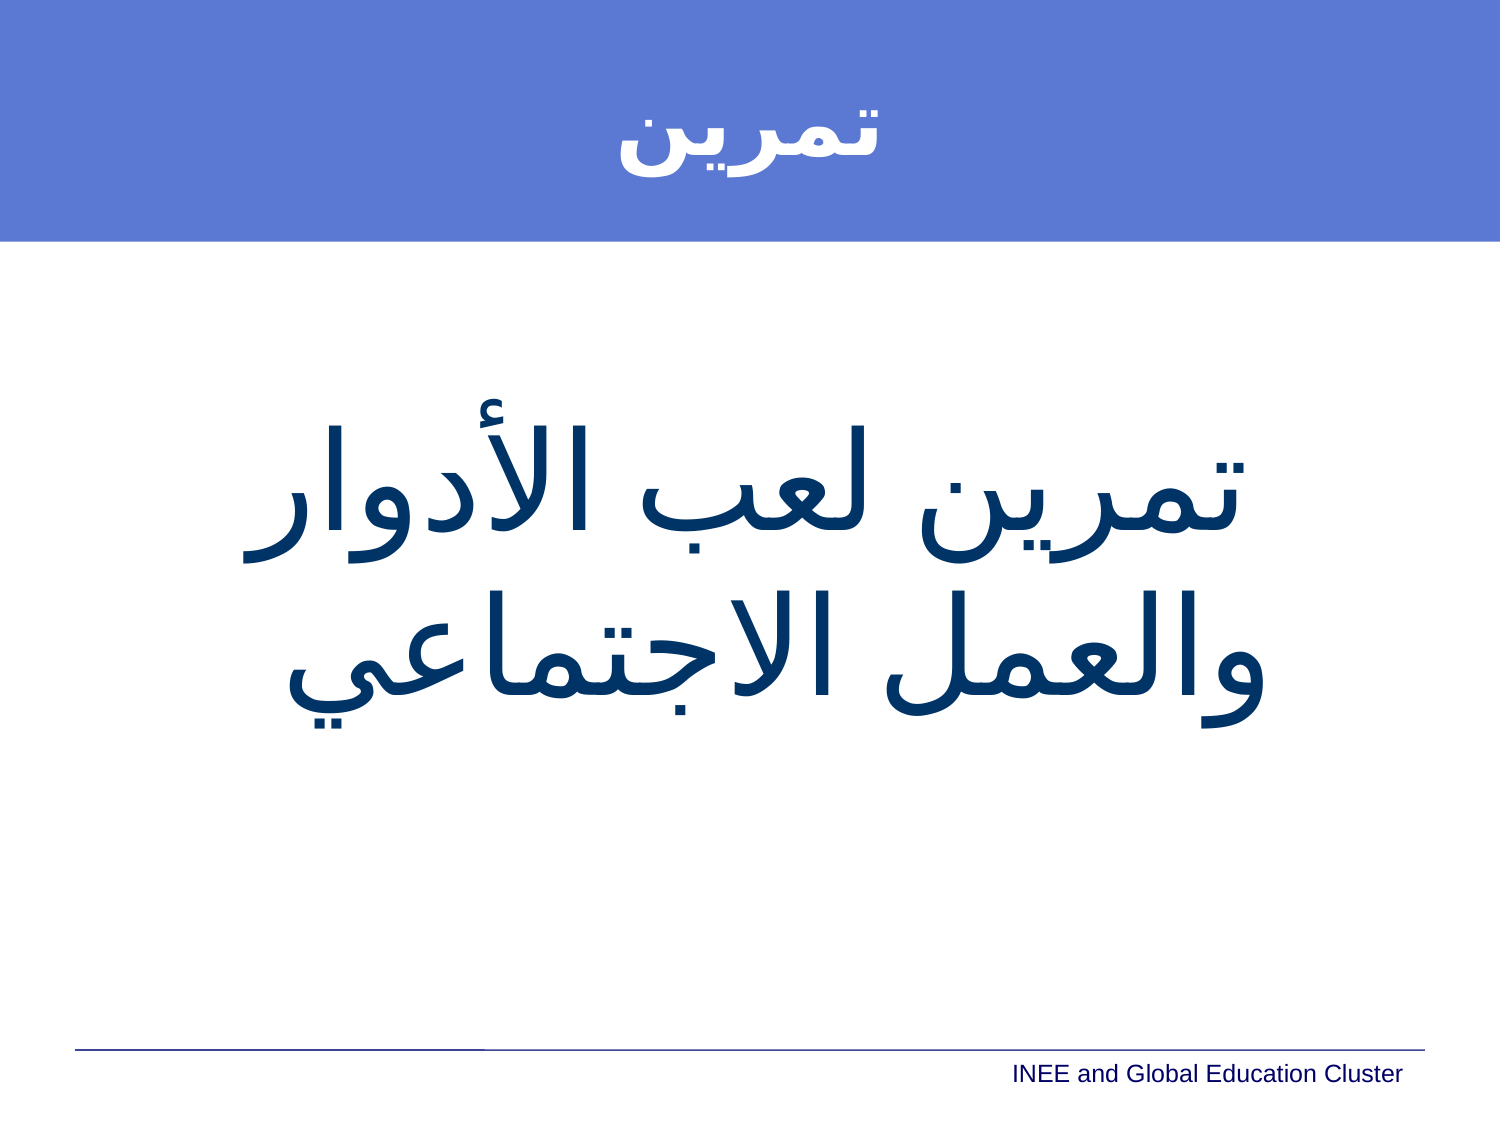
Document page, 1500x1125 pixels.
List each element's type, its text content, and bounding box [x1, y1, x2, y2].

title تمرين [74, 24, 1426, 213]
list تمرين لعب الأدوار والعمل الاجتماعي [74, 385, 1426, 1006]
footer INEE and Global Education Cluster [75, 1049, 1427, 1103]
